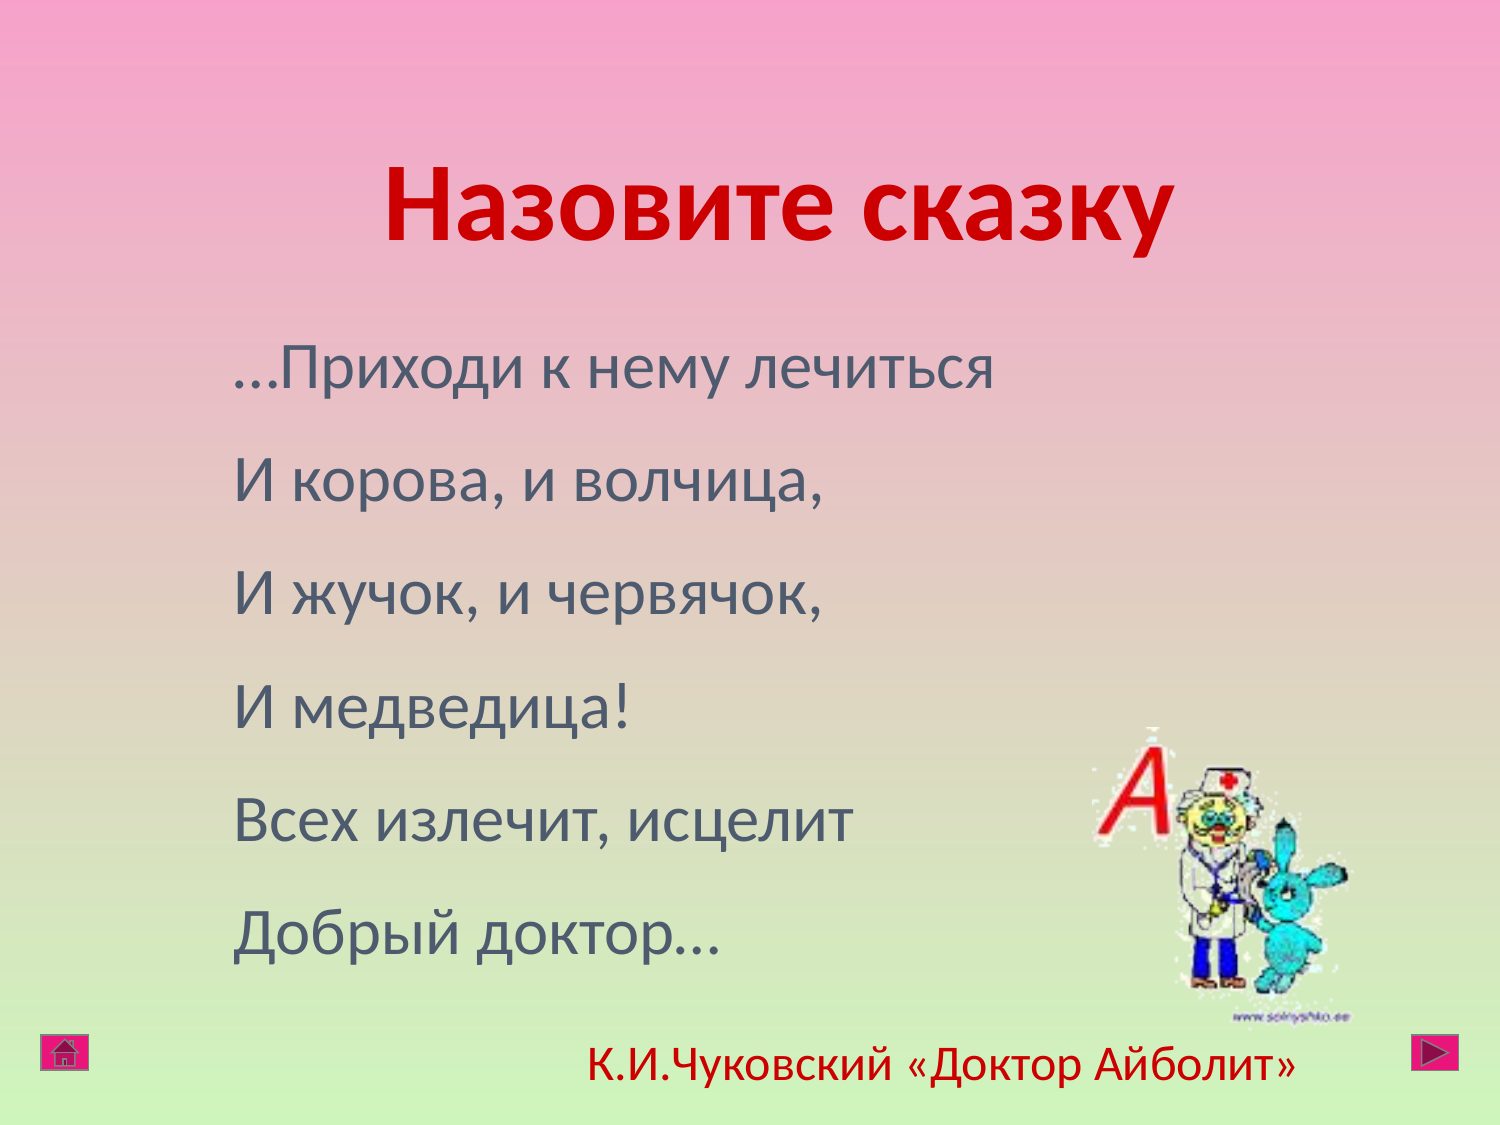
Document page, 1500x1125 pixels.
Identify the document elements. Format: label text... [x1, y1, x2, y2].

title Назовите сказку [265, 101, 1294, 290]
text_box …Приходи к нему лечиться И корова, и волчица, И жучок, и червячок, И медведица! Всех излечит, исцелит Добрый доктор… [218, 314, 1199, 976]
text_box [1411, 1034, 1459, 1071]
text_box К.И.Чуковский «Доктор Айболит» [572, 1023, 1400, 1098]
picture [1092, 727, 1357, 1032]
text_box [41, 1034, 89, 1071]
